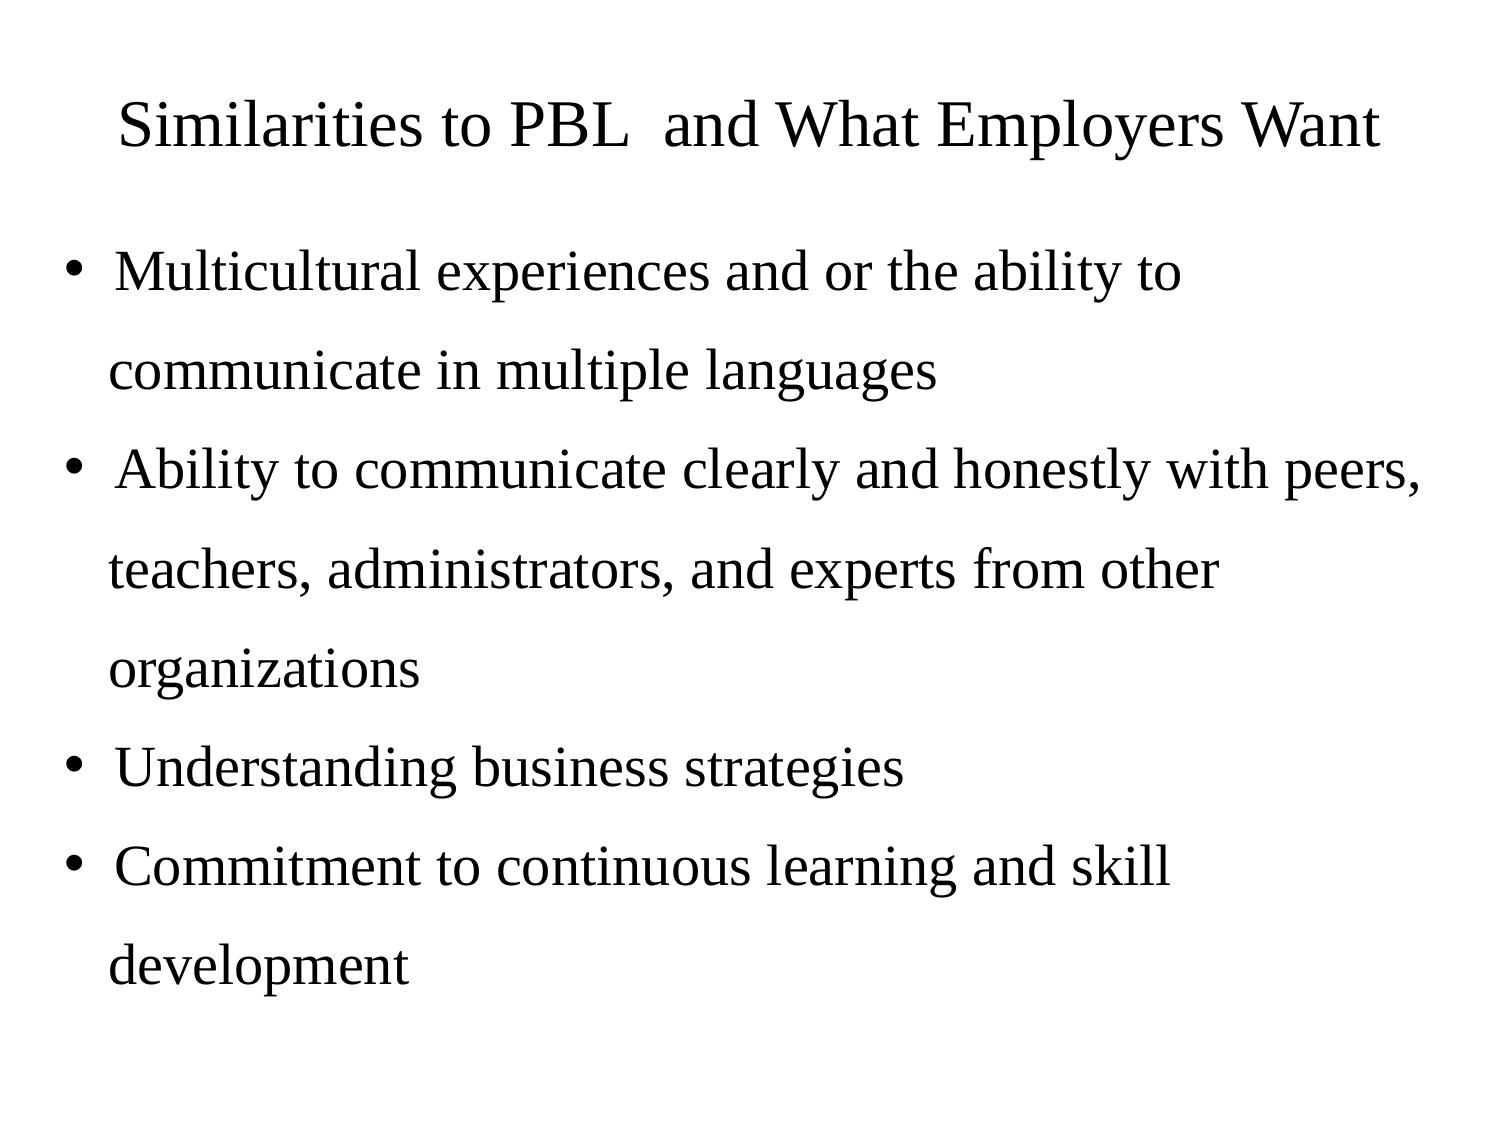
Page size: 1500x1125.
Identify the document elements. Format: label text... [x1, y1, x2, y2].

text_box Multicultural experiences and or the ability to communicate in multiple languages Ability to communicate clearly and honestly with peers, teachers, administrators, and experts from other organizations Understanding business strategies Commitment to continuous learning and skill development [50, 224, 1450, 1004]
text_box Similarities to PBL and What Employers Want [0, 87, 1500, 167]
